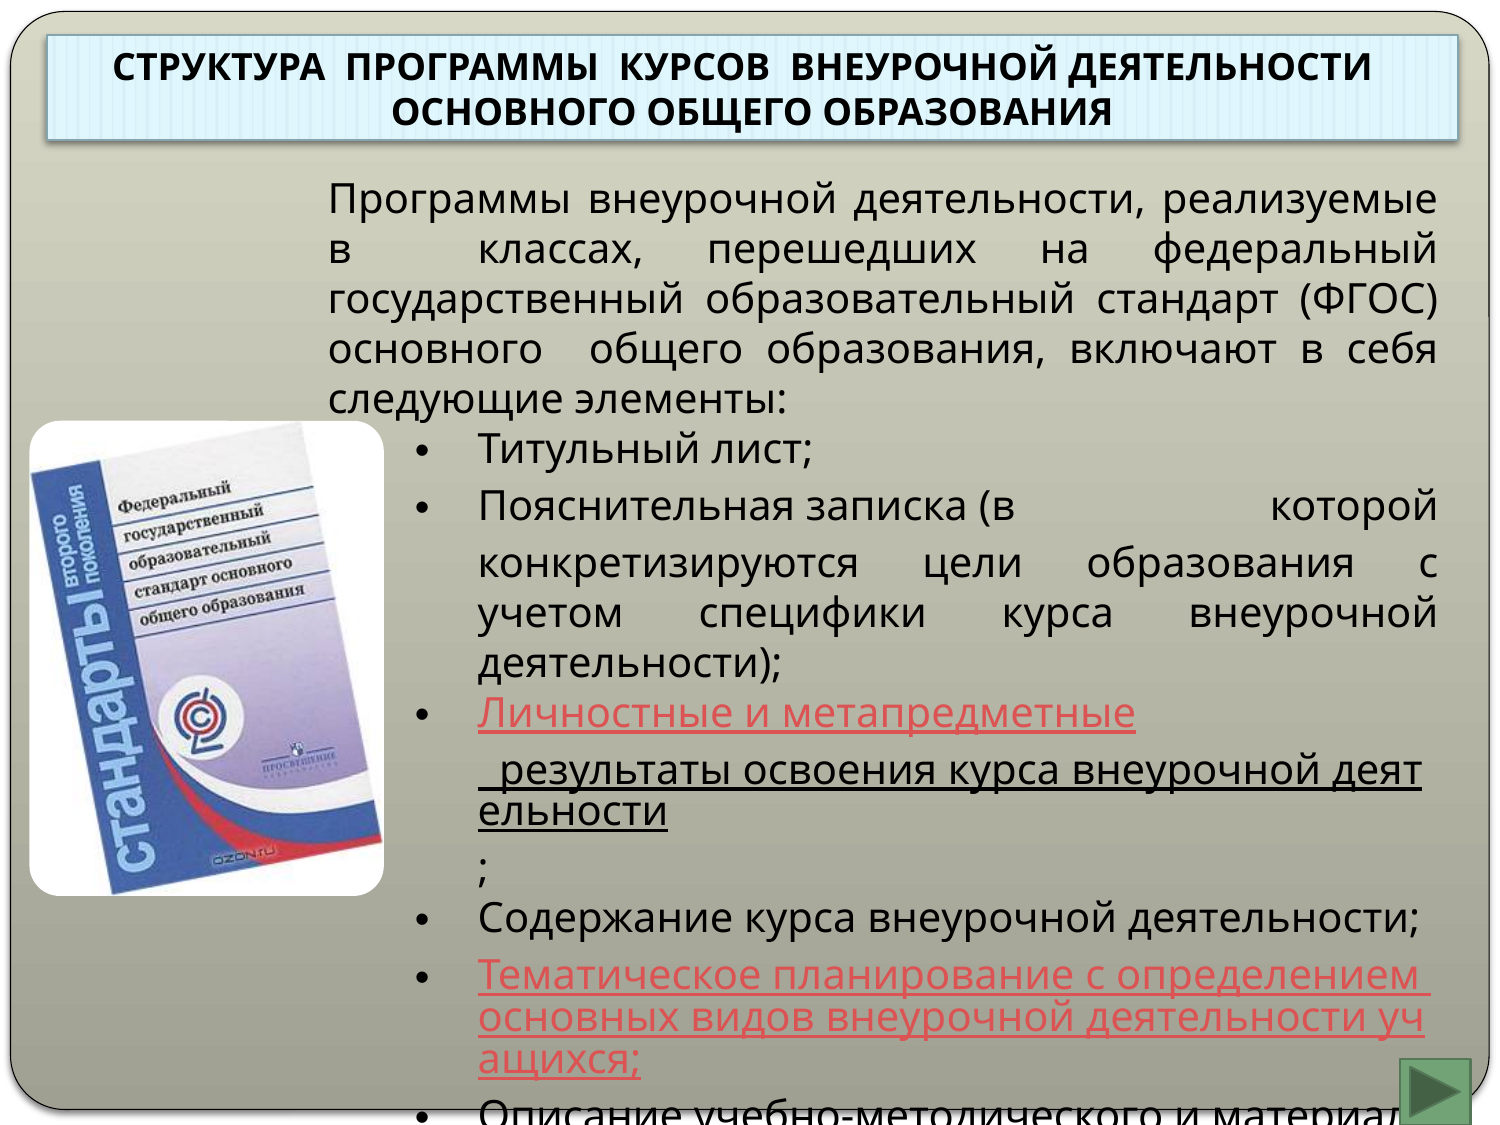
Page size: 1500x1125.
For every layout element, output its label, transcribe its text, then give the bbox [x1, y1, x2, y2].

text_box СТРУКТУРА ПРОГРАММЫ КУРСОВ ВНЕУРОЧНОЙ ДЕЯТЕЛЬНОСТИ ОСНОВНОГО ОБЩЕГО ОБРАЗОВАНИЯ [46, 34, 1459, 141]
text_box [164, 81, 1360, 143]
text_box [1399, 1058, 1472, 1125]
picture [29, 420, 385, 897]
text_box Программы внеурочной деятельности, реализуемые в классах, перешедших на федеральный государственный образовательный стандарт (ФГОС) основного общего образования, включают в себя следующие элементы: Титульный лист; Пояснительная записка (в которой конкретизируются цели образования с учетом специфики курса внеурочной деятельности); Личностные и метапредметные результаты освоения курса внеурочной деятельности; Содержание курса внеурочной деятельности; Тематическое планирование с определением основных видов внеурочной деятельности учащихся; Описание учебно-методического и материально-технического обеспечения курса внеурочной деятельности. [312, 163, 1454, 1125]
text_box [41, 145, 1447, 196]
